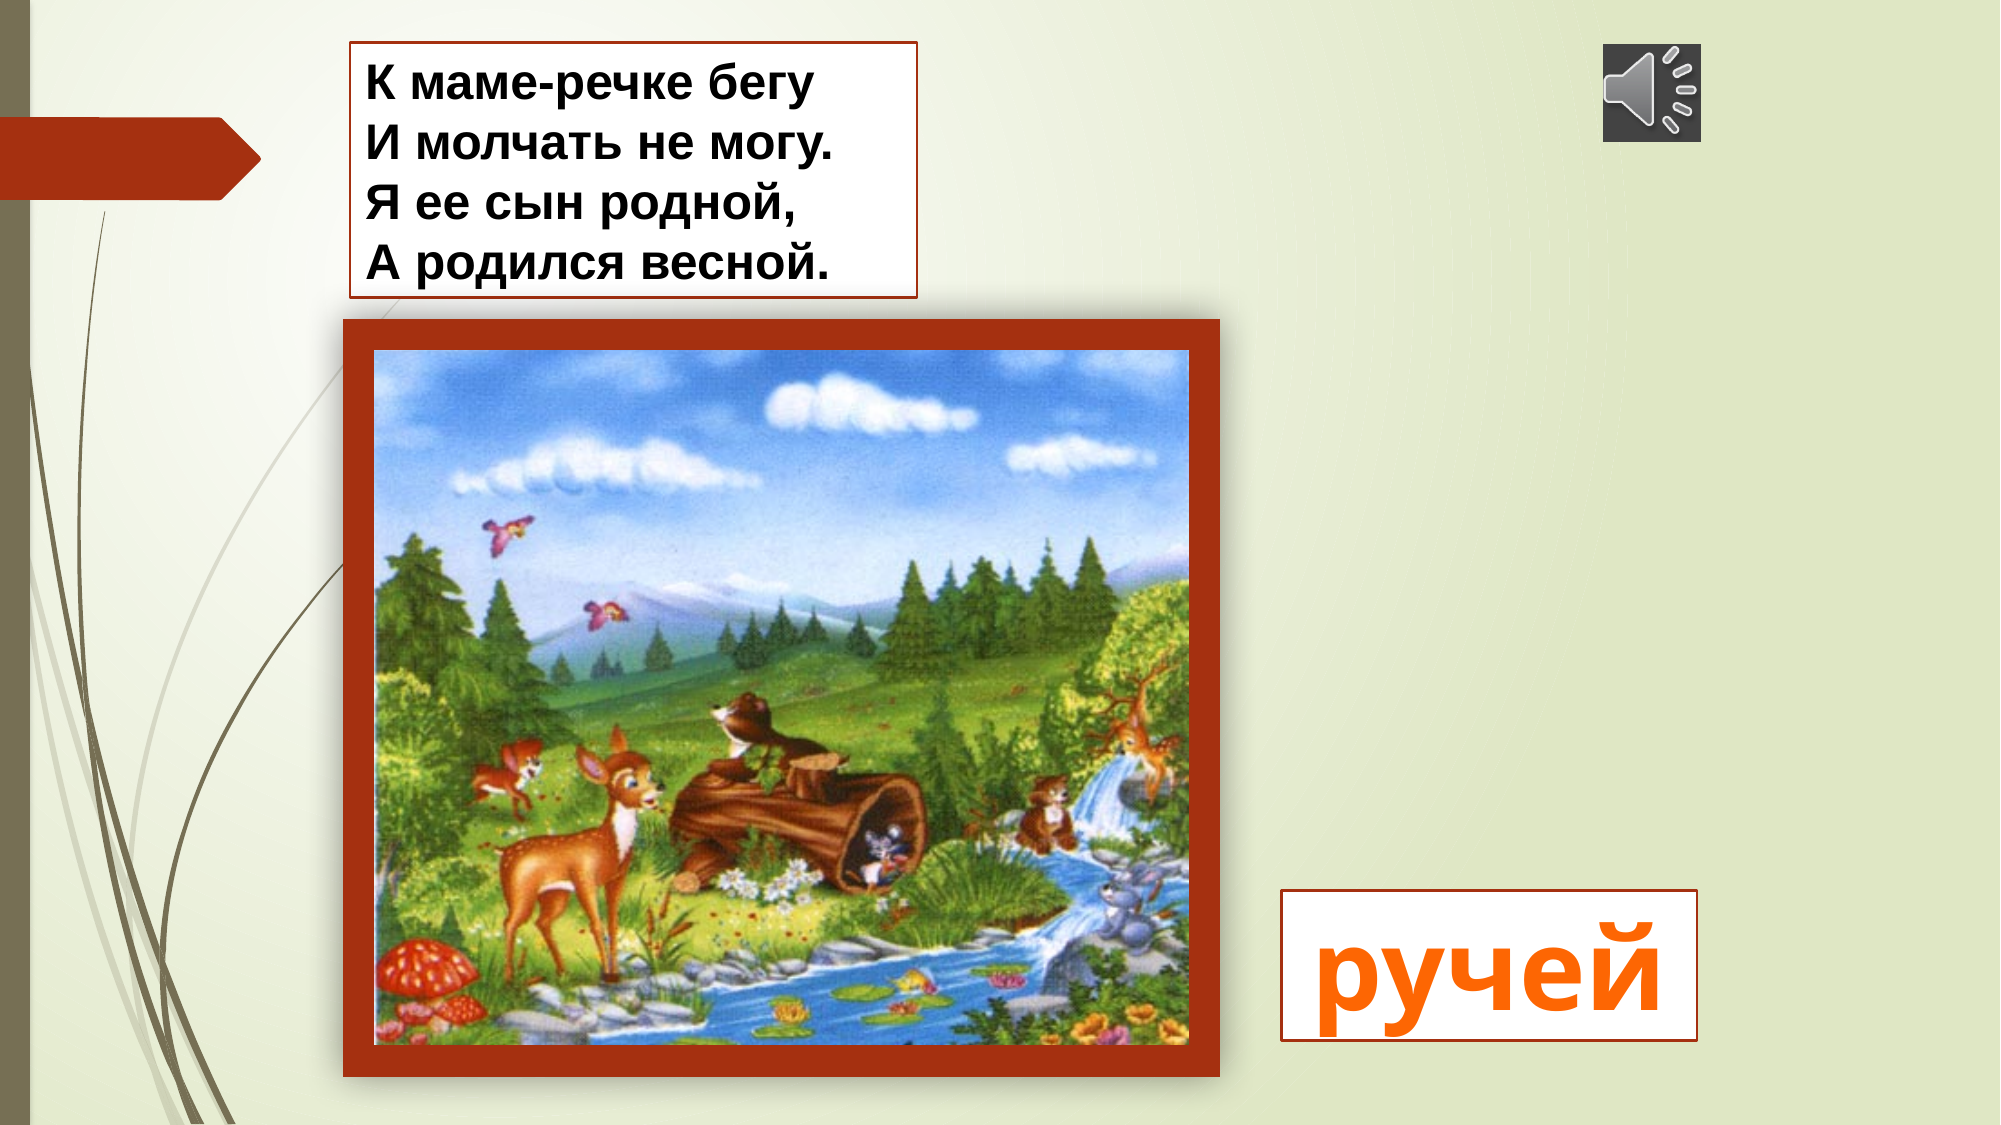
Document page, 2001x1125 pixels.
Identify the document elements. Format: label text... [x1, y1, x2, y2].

text_box К маме-речке бегу И молчать не могу. Я ее сын родной, А родился весной. [349, 41, 918, 294]
picture [373, 349, 1190, 1046]
text_box ручей [1280, 889, 1698, 1042]
picture [1602, 42, 1703, 143]
